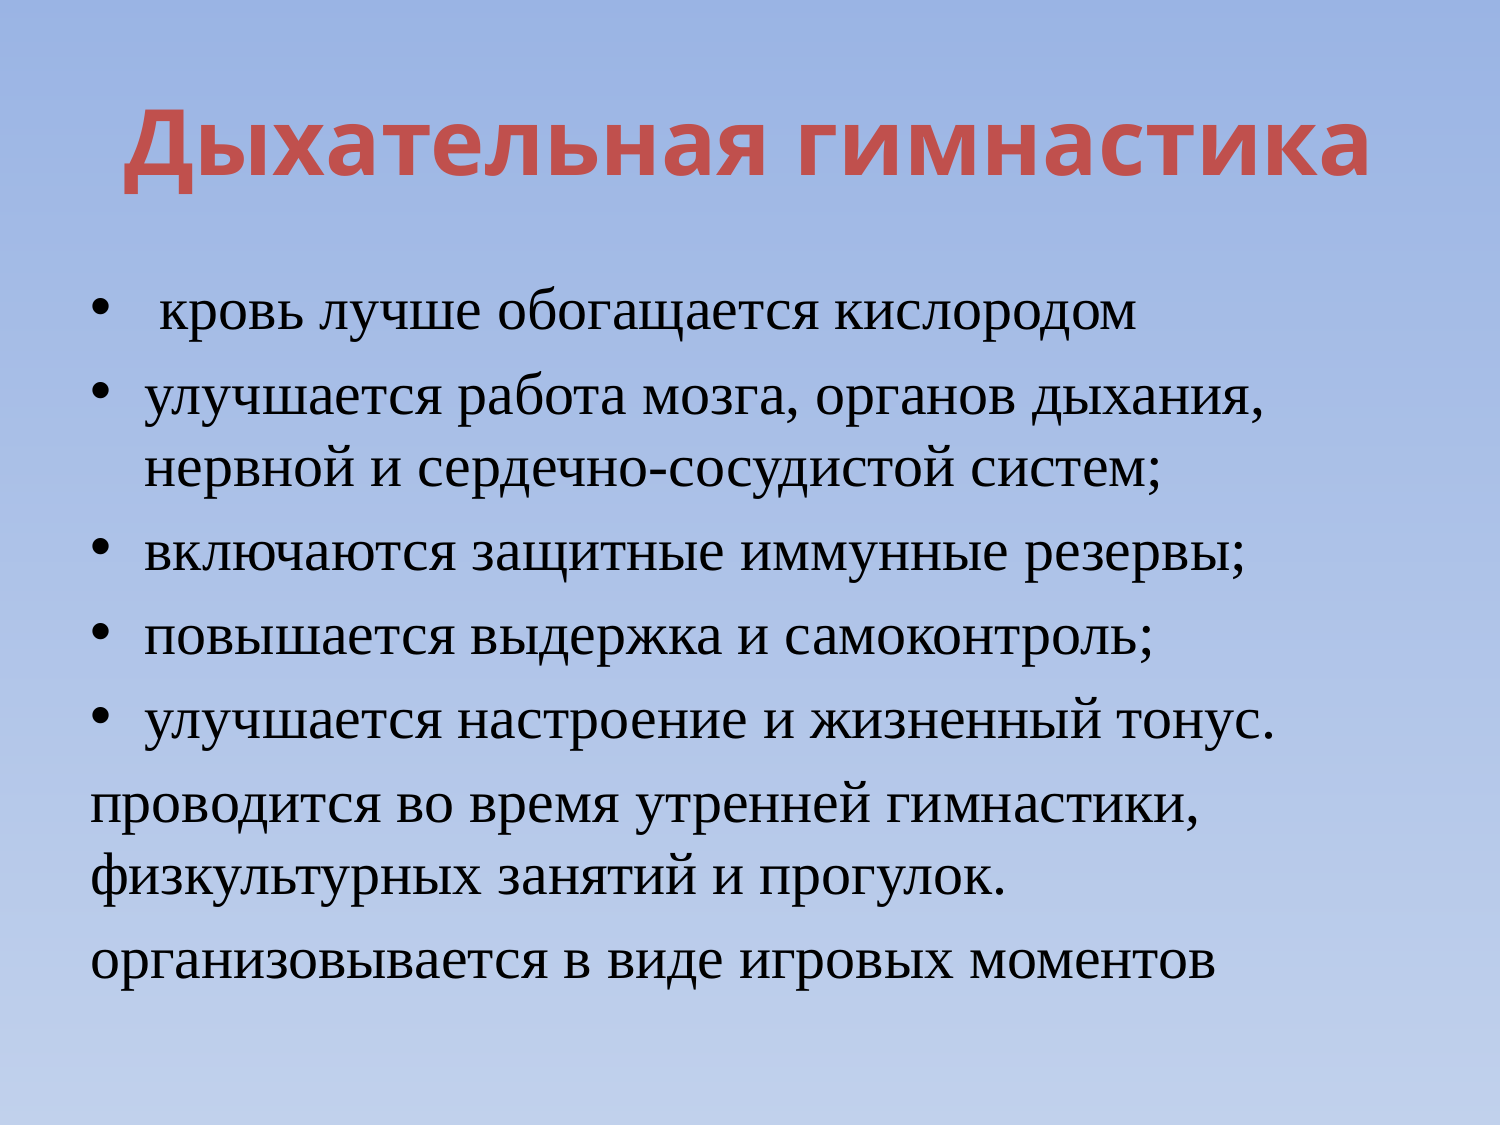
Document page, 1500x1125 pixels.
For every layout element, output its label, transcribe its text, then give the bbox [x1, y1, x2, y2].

title Дыхательная гимнастика [75, 45, 1425, 233]
list кровь лучше обогащается кислородом улучшается работа мозга, органов дыхания, нервной и сердечно-сосудистой систем; включаются защитные иммунные резервы; повышается выдержка и самоконтроль; улучшается настроение и жизненный тонус. проводится во время утренней гимнастики, физкультурных занятий и прогулок. организовывается в виде игровых моментов [75, 262, 1425, 1005]
